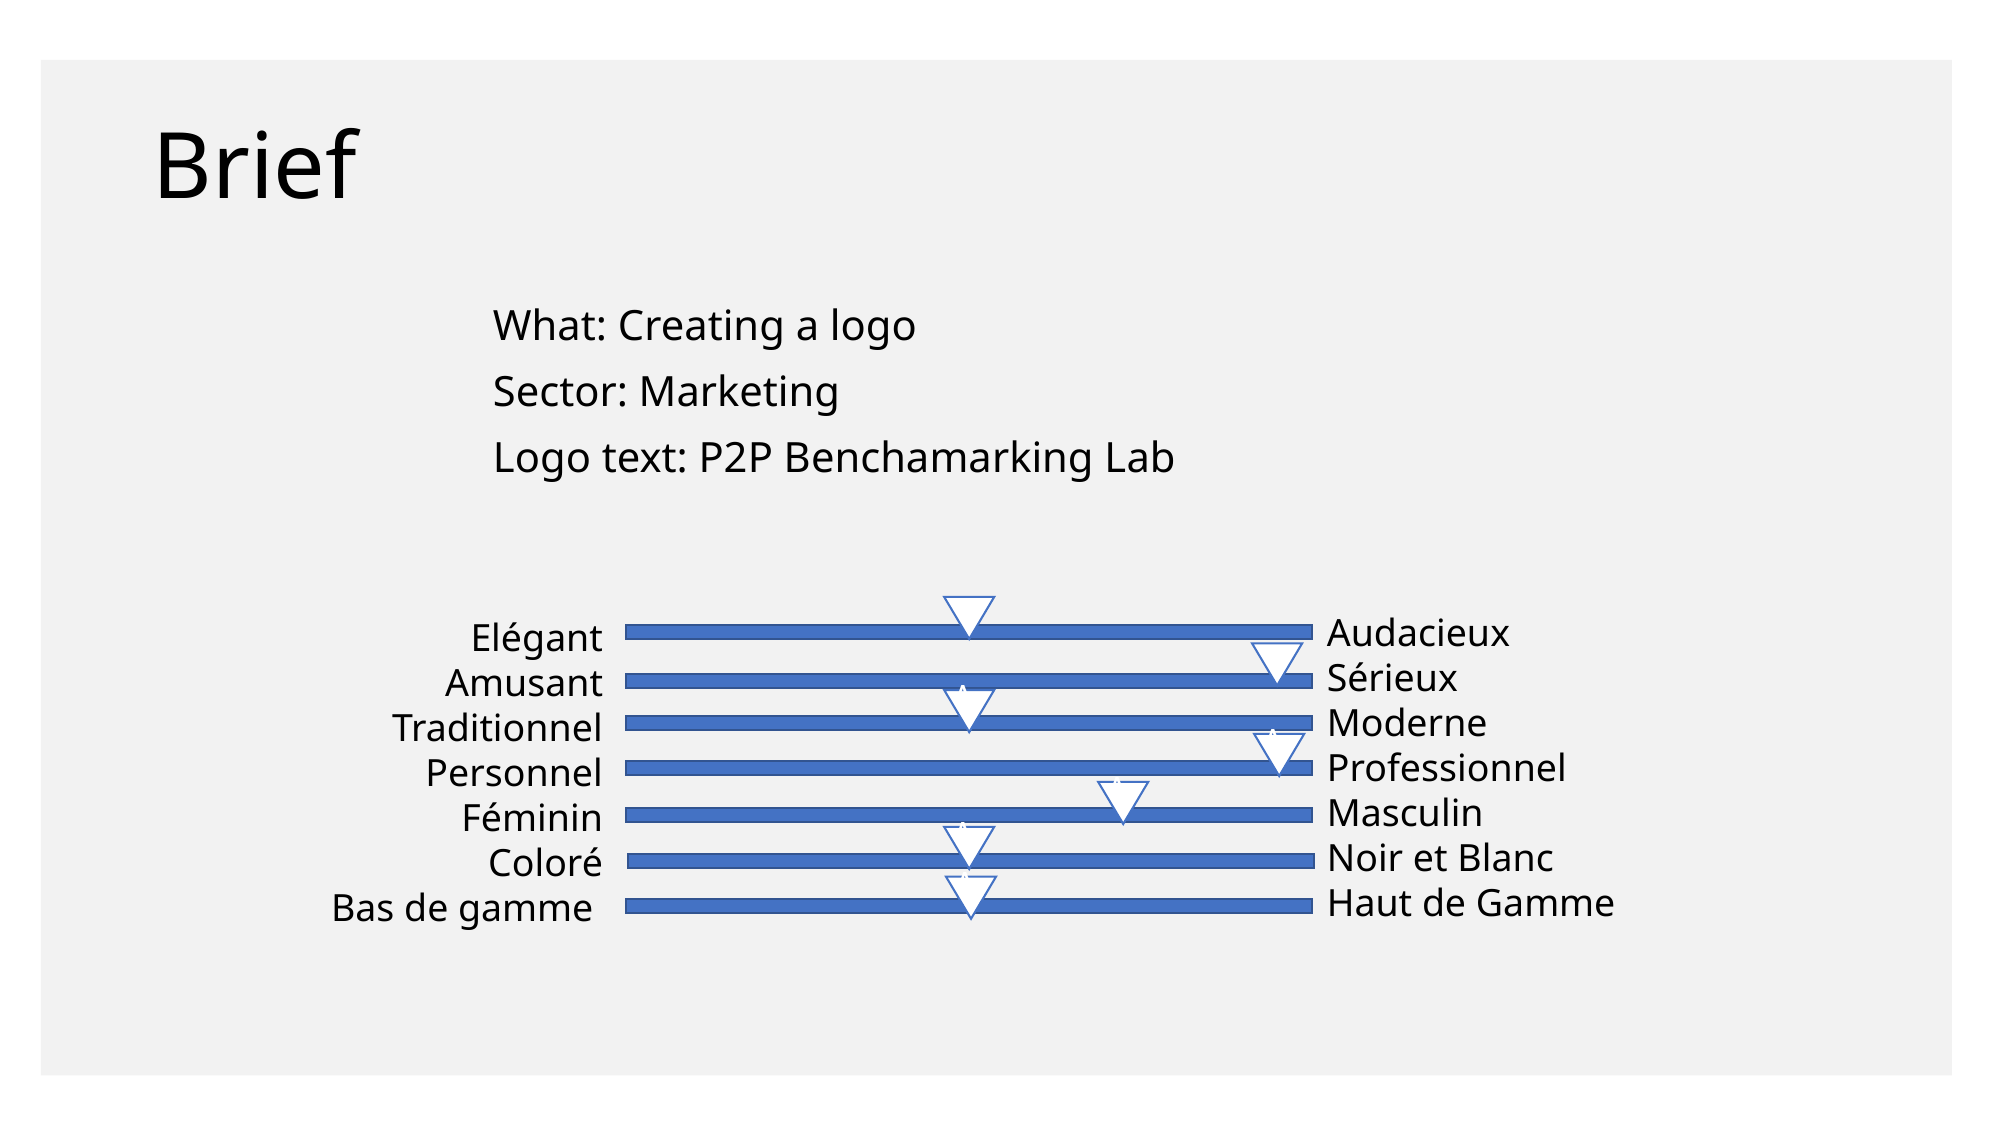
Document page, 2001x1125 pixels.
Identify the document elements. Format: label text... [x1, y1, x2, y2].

text_box Elégant Amusant Traditionnel Personnel Féminin Coloré Bas de gamme [137, 606, 618, 936]
text_box [40, 59, 1953, 1076]
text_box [626, 596, 1793, 935]
list What: Creating a logo Sector: Marketing Logo text: P2P Benchamarking Lab [477, 210, 1553, 531]
title Brief [137, 59, 1863, 278]
